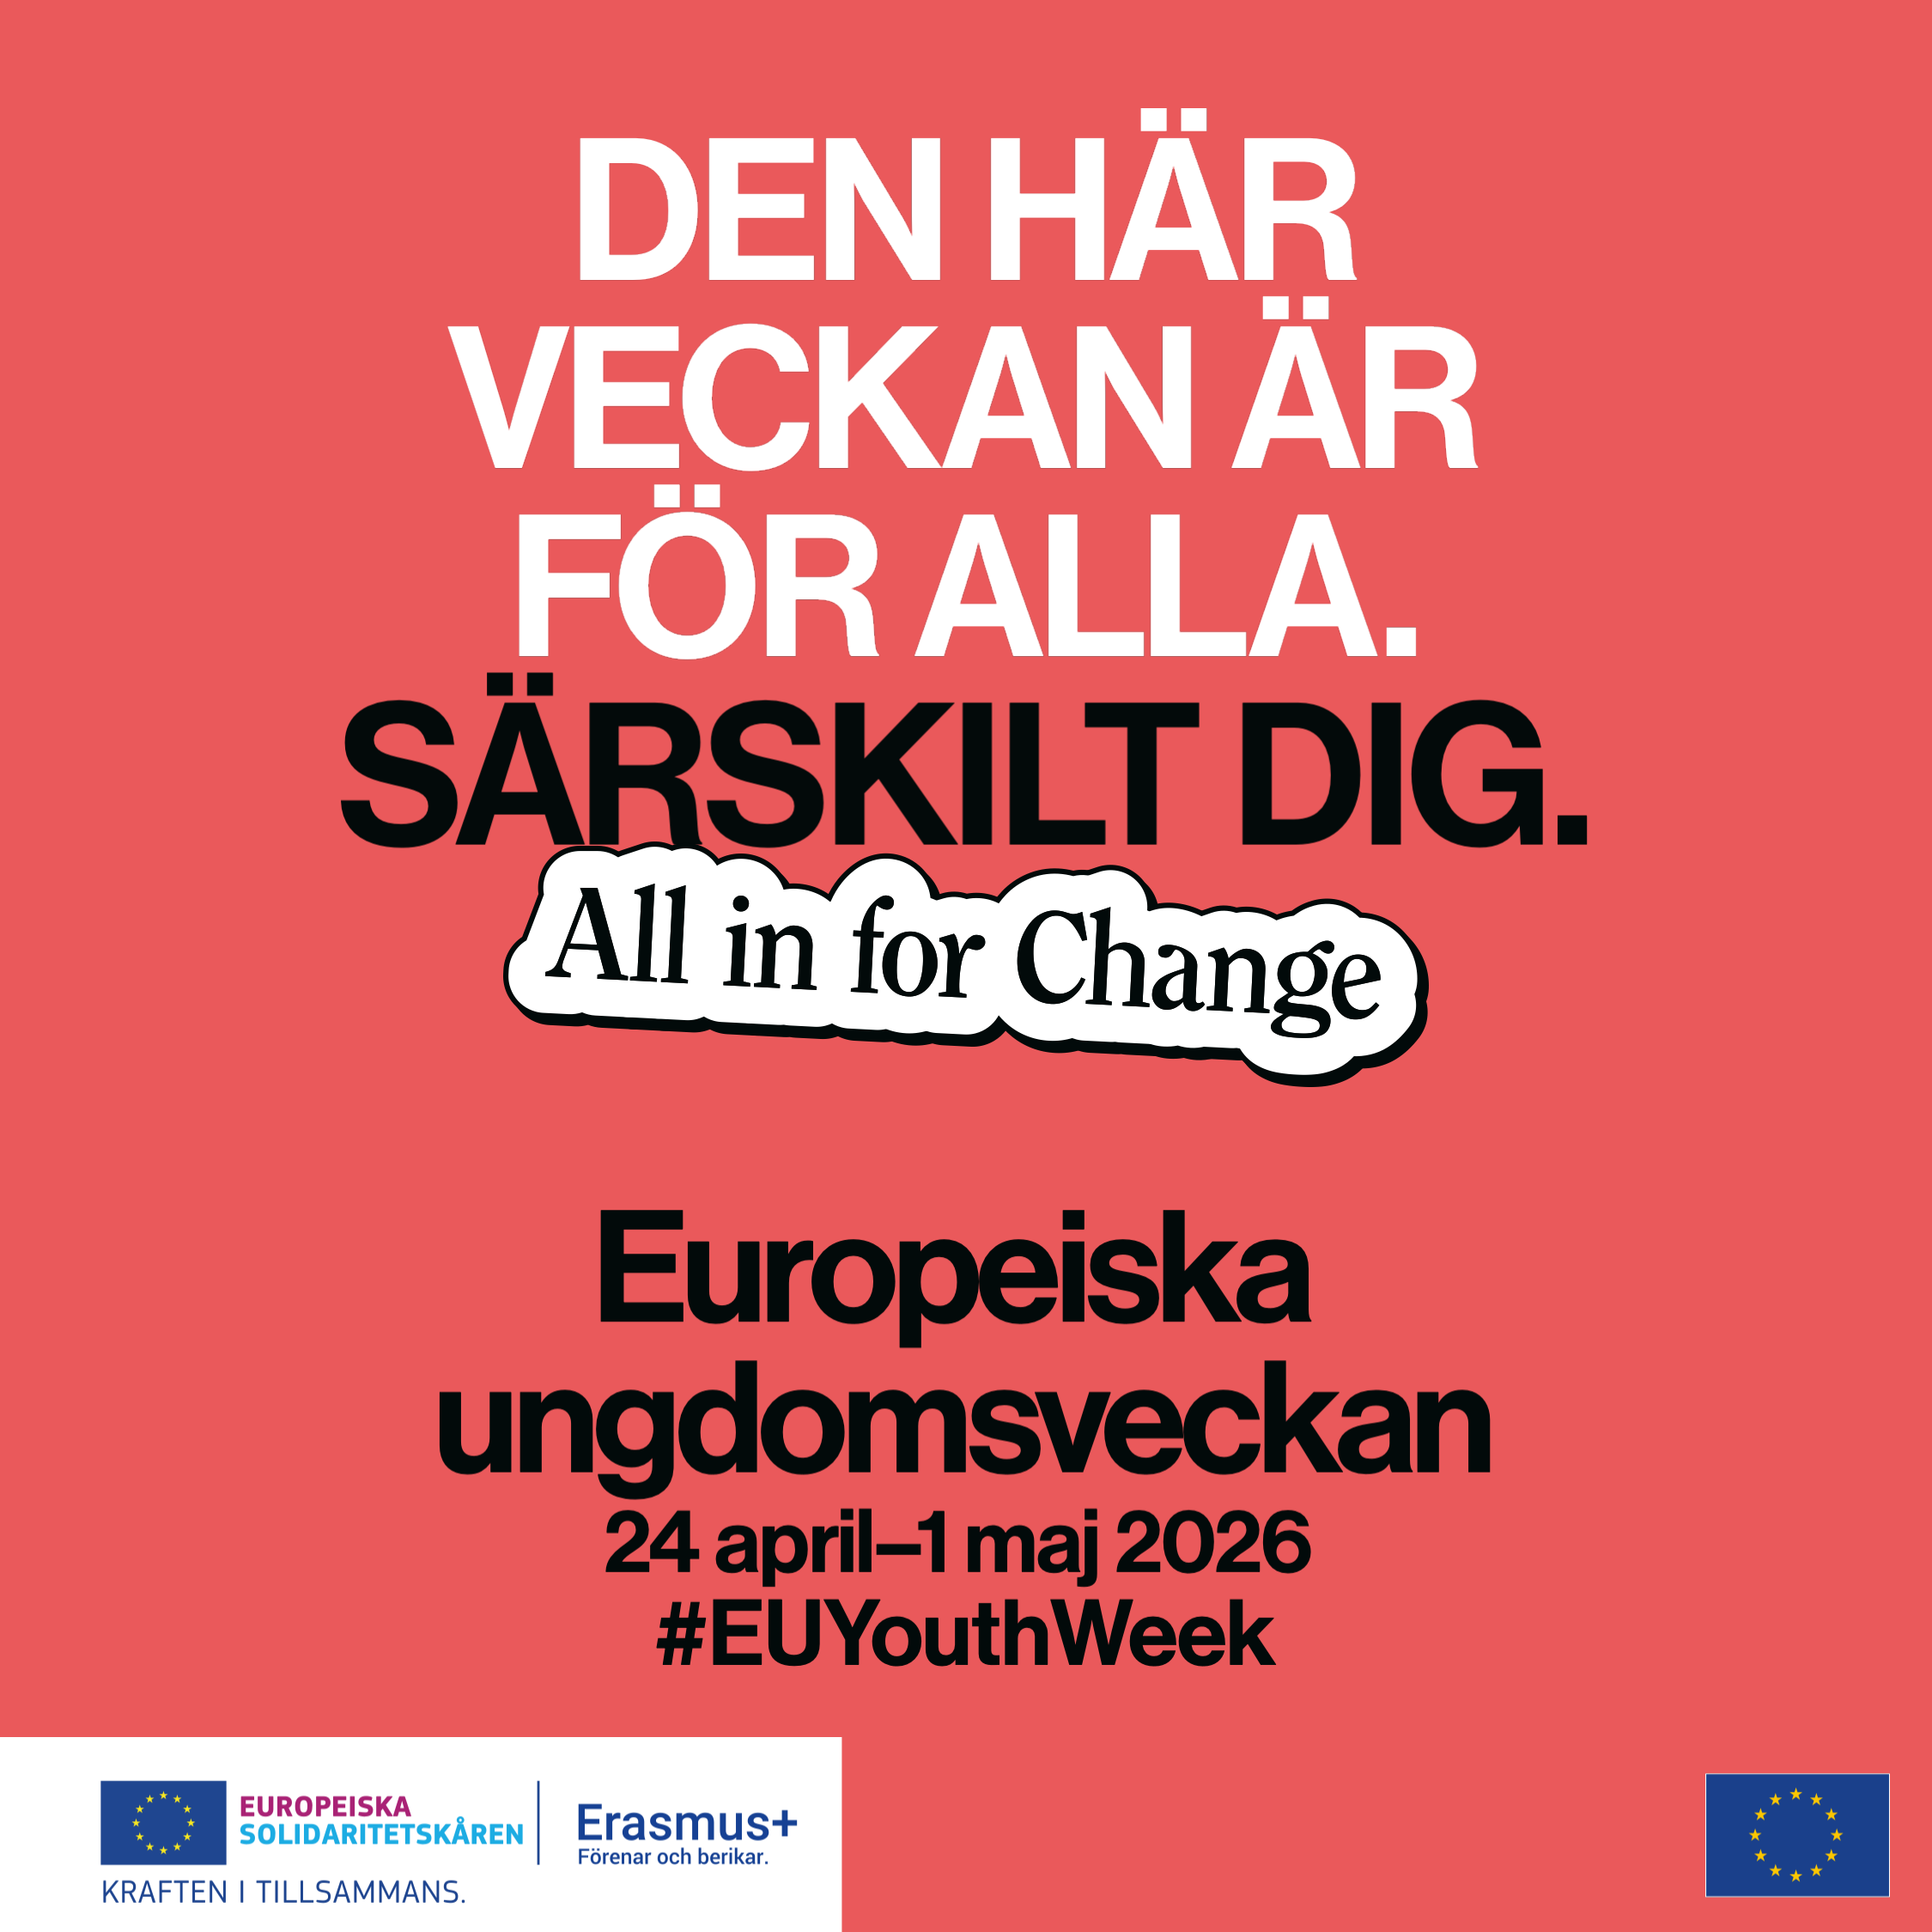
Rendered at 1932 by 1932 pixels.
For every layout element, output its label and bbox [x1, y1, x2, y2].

picture [301, 108, 1631, 1688]
picture [0, 1737, 1891, 1932]
